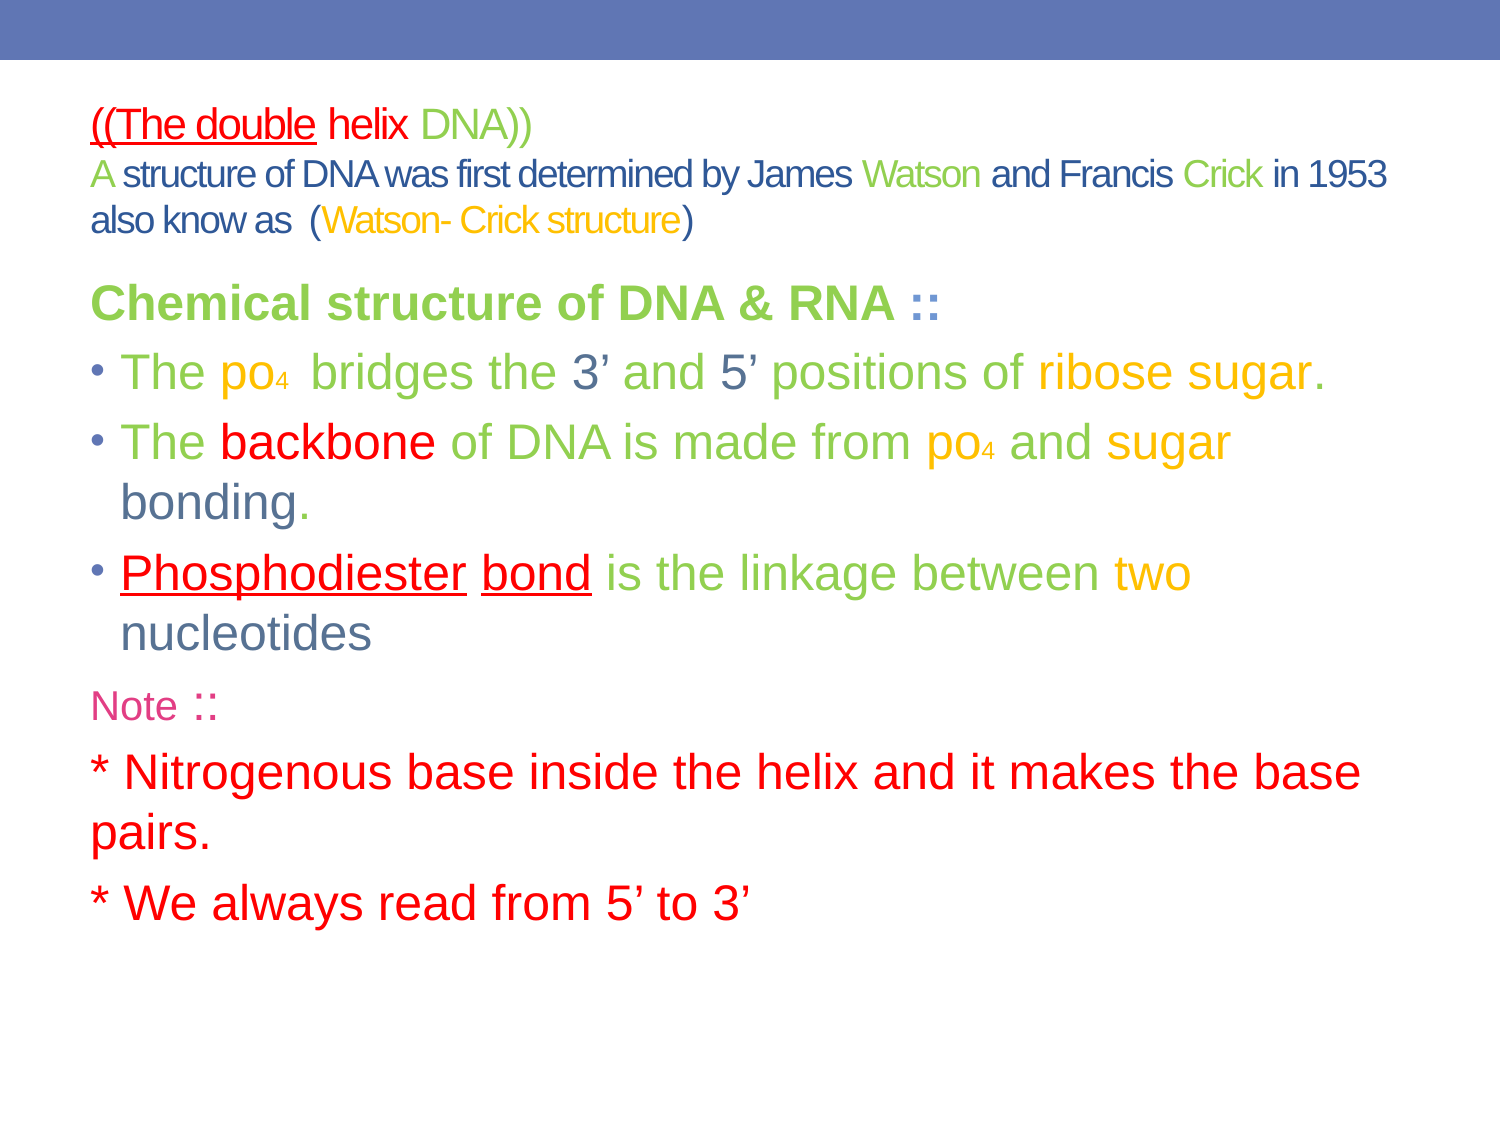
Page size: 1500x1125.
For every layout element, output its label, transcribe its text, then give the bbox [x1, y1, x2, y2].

list Chemical structure of DNA & RNA :: The po4 bridges the 3’ and 5’ positions of ribose sugar. The backbone of DNA is made from po4 and sugar bonding. Phosphodiester bond is the linkage between two nucleotides Note :: * Nitrogenous base inside the helix and it makes the base pairs. * We always read from 5’ to 3’ [75, 262, 1425, 1063]
title ((The double helix DNA)) A structure of DNA was first determined by James Watson and Francis Crick in 1953 also know as (Watson- Crick structure) [75, 87, 1425, 250]
